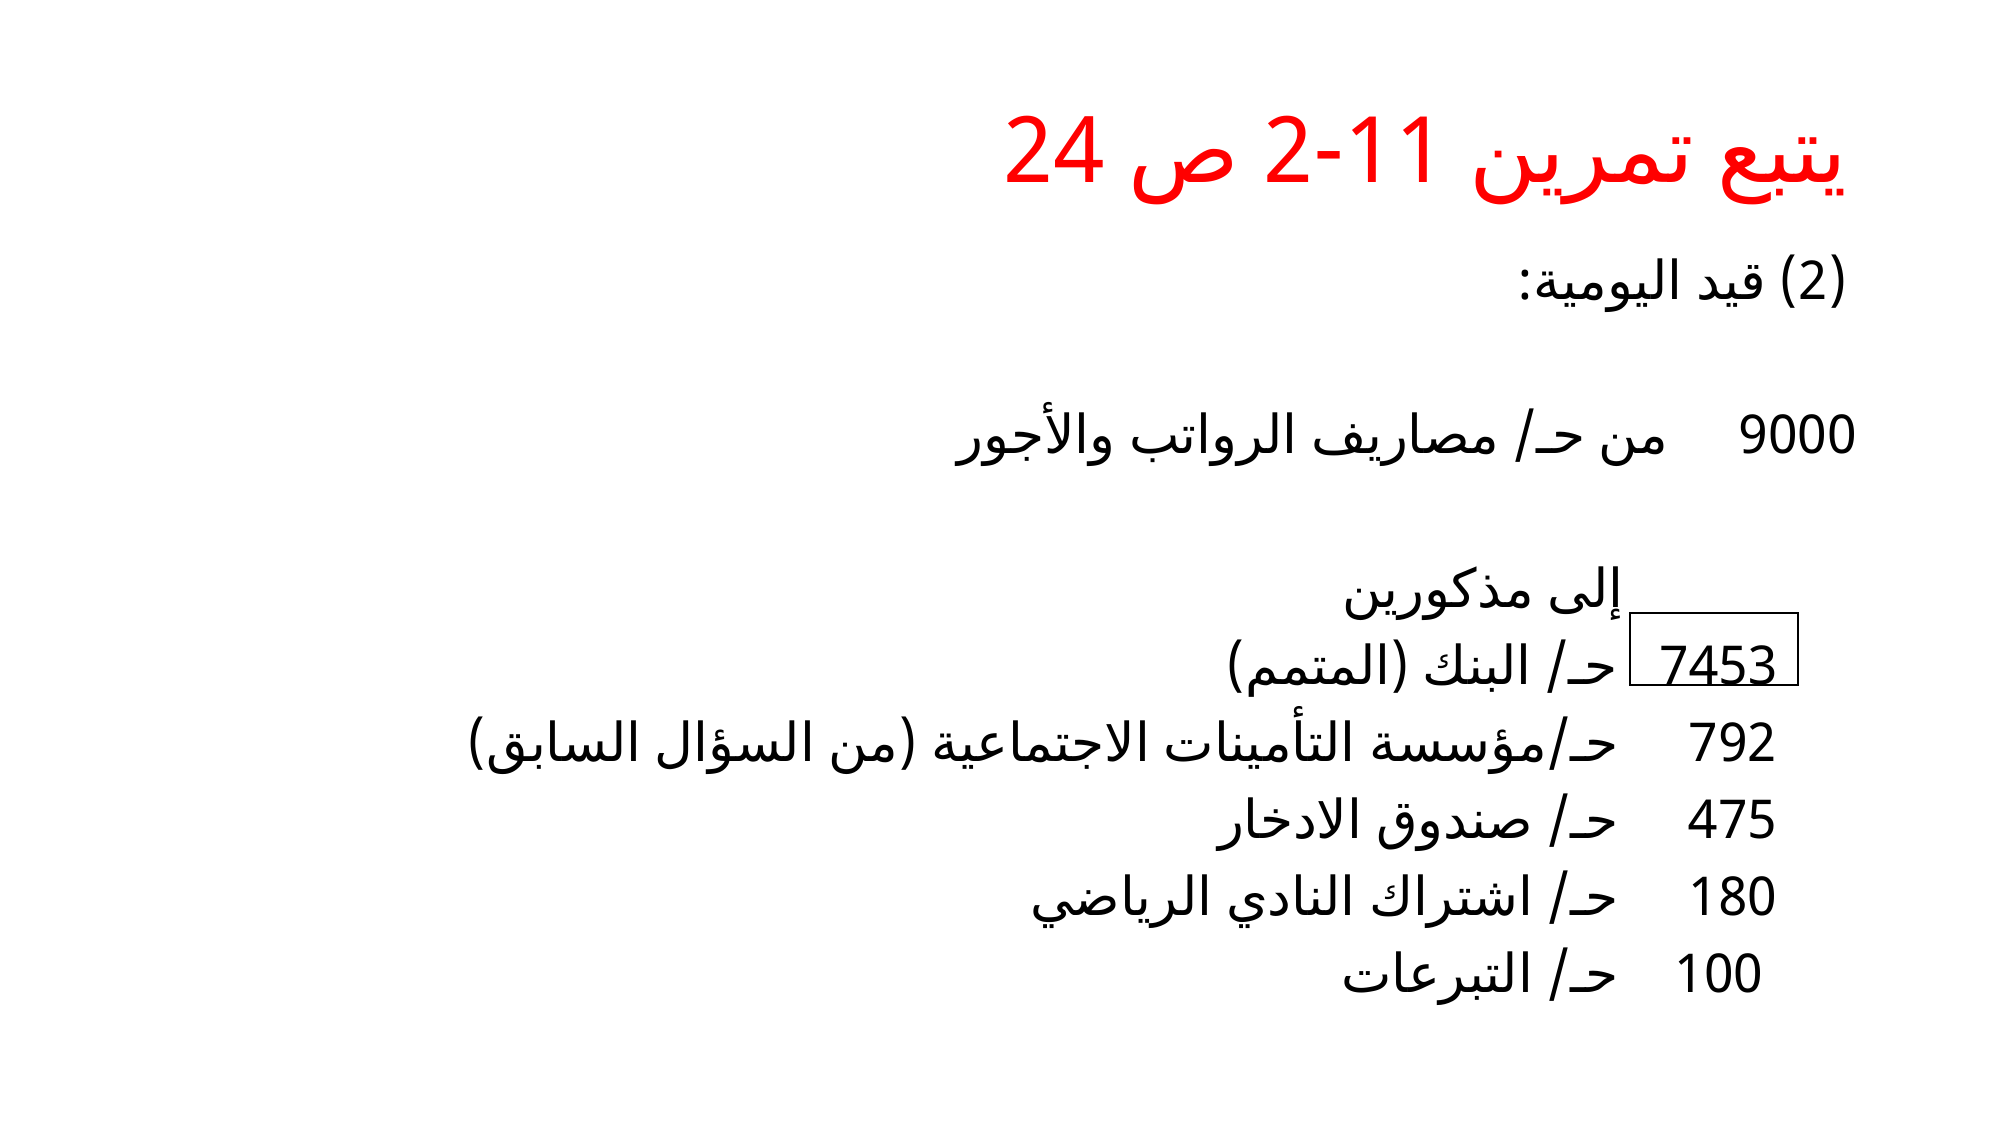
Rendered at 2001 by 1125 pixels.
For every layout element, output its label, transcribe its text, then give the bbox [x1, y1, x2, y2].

text_box [1629, 612, 1799, 686]
title يتبع تمرين 11-2 ص 24 [137, 59, 1863, 246]
list (2) قيد اليومية: من حـ/ مصاريف الرواتب والأجور إلى مذكورين 7453 حـ/ البنك (المتمم) 792 حـ/مؤسسة التأمينات الاجتماعية (من السؤال السابق) 475 حـ/ صندوق الادخار 180 حـ/ اشتراك النادي الرياضي 100 حـ/ التبرعات [137, 246, 1863, 1014]
